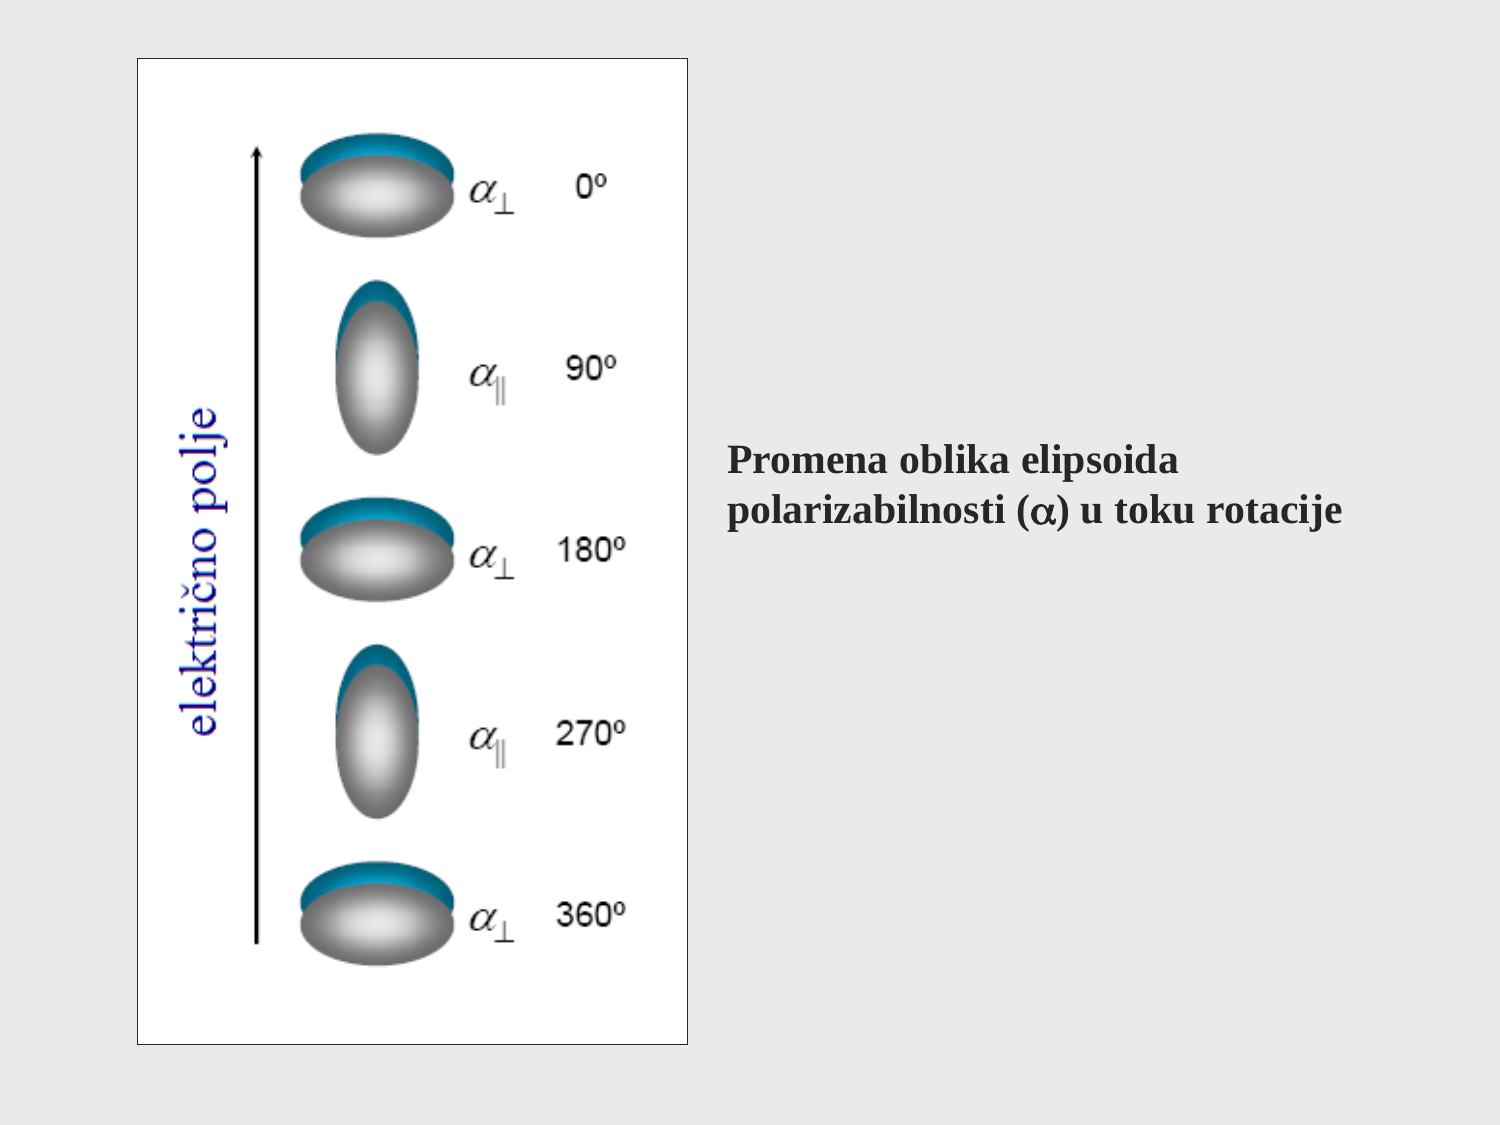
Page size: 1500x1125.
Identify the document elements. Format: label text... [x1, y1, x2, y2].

picture [137, 58, 688, 1045]
text_box Promena oblika elipsoida polarizabilnosti () u toku rotacije [712, 424, 1463, 540]
